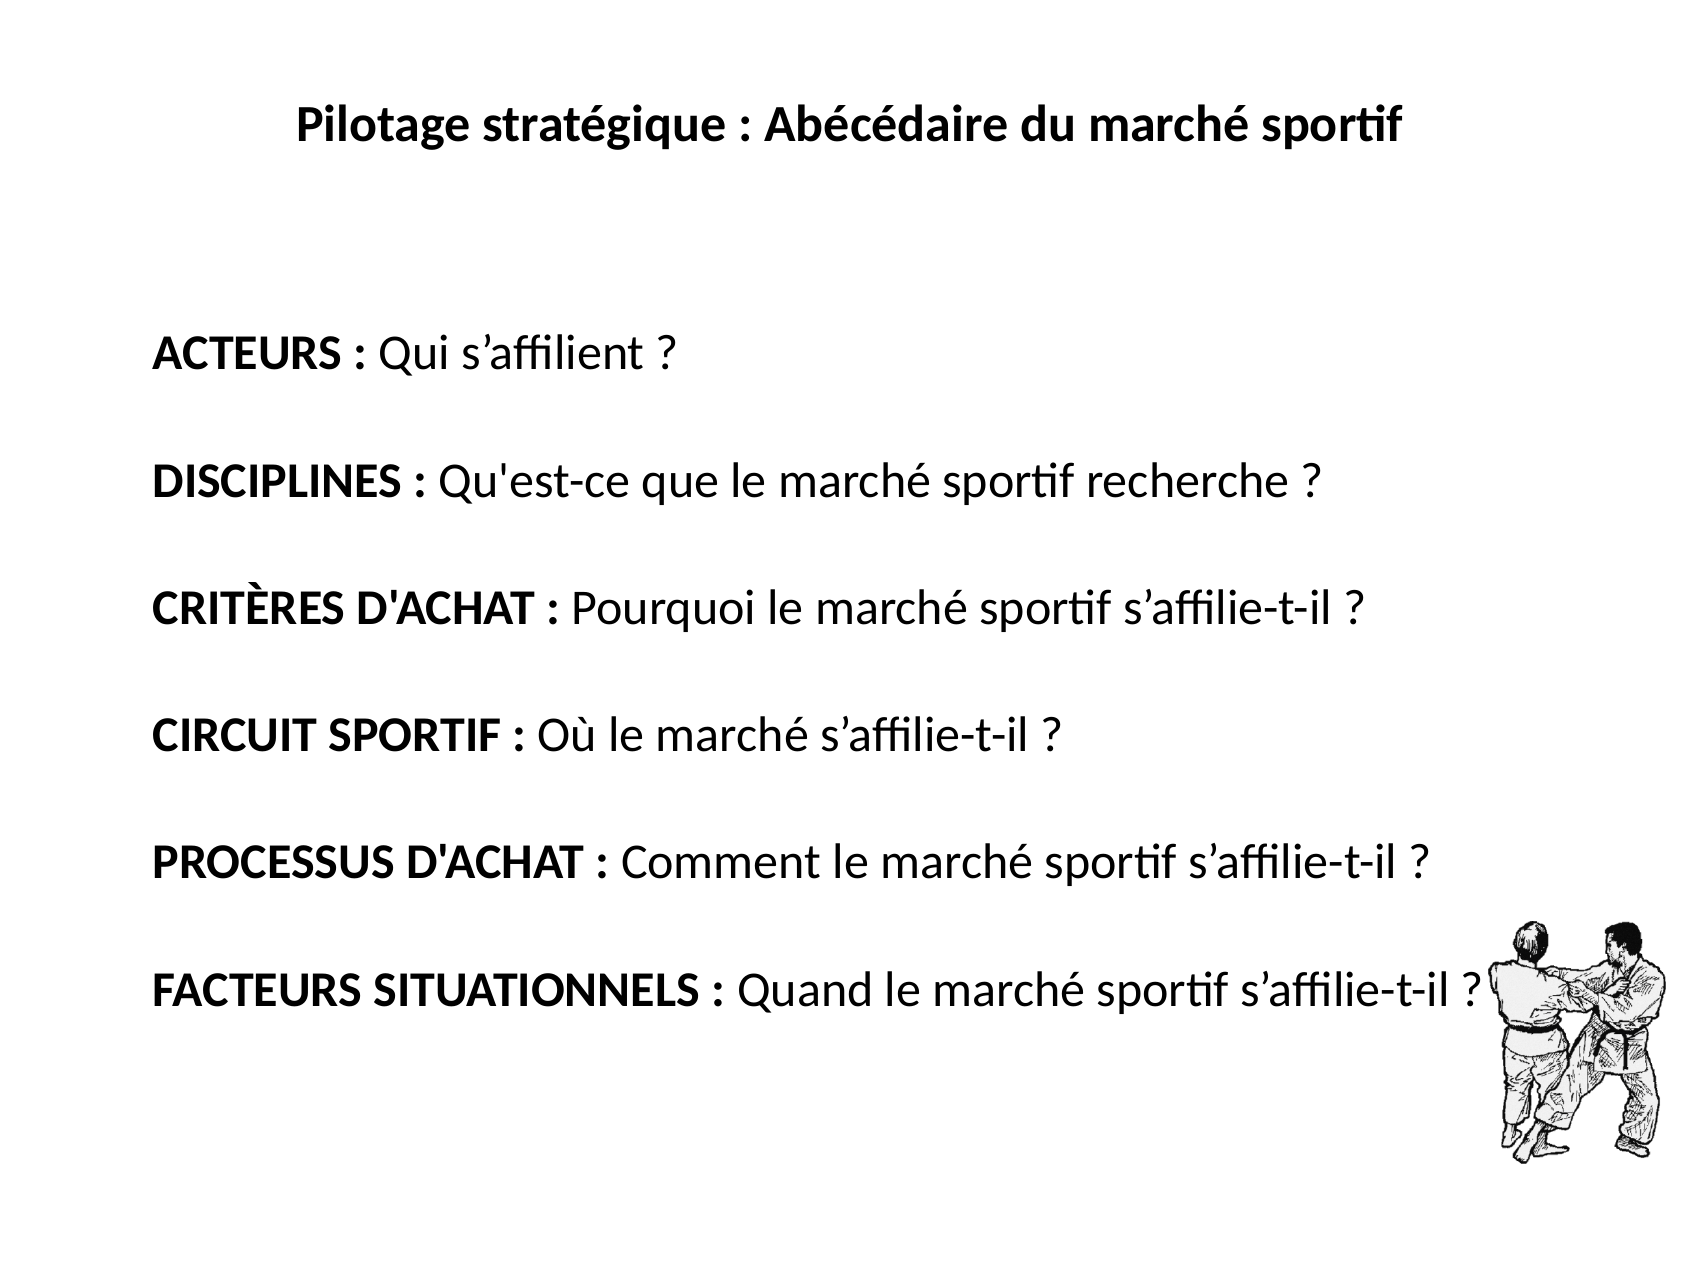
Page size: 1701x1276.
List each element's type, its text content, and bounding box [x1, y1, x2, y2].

text_box Pilotage stratégique : Abécédaire du marché sportif [0, 89, 1701, 164]
picture [1487, 920, 1666, 1165]
text_box ACTEURS : Qui s’affilient ? DISCIPLINES : Qu'est-ce que le marché sportif recherche ? CRITÈRES D'ACHAT : Pourquoi le marché sportif s’affilie-t-il ? CIRCUIT SPORTIF : Où le marché s’affilie-t-il ? PROCESSUS D'ACHAT : Comment le marché sportif s’affilie-t-il ? FACTEURS SITUATIONNELS : Quand le marché sportif s’affilie-t-il ? [94, 259, 1523, 1001]
